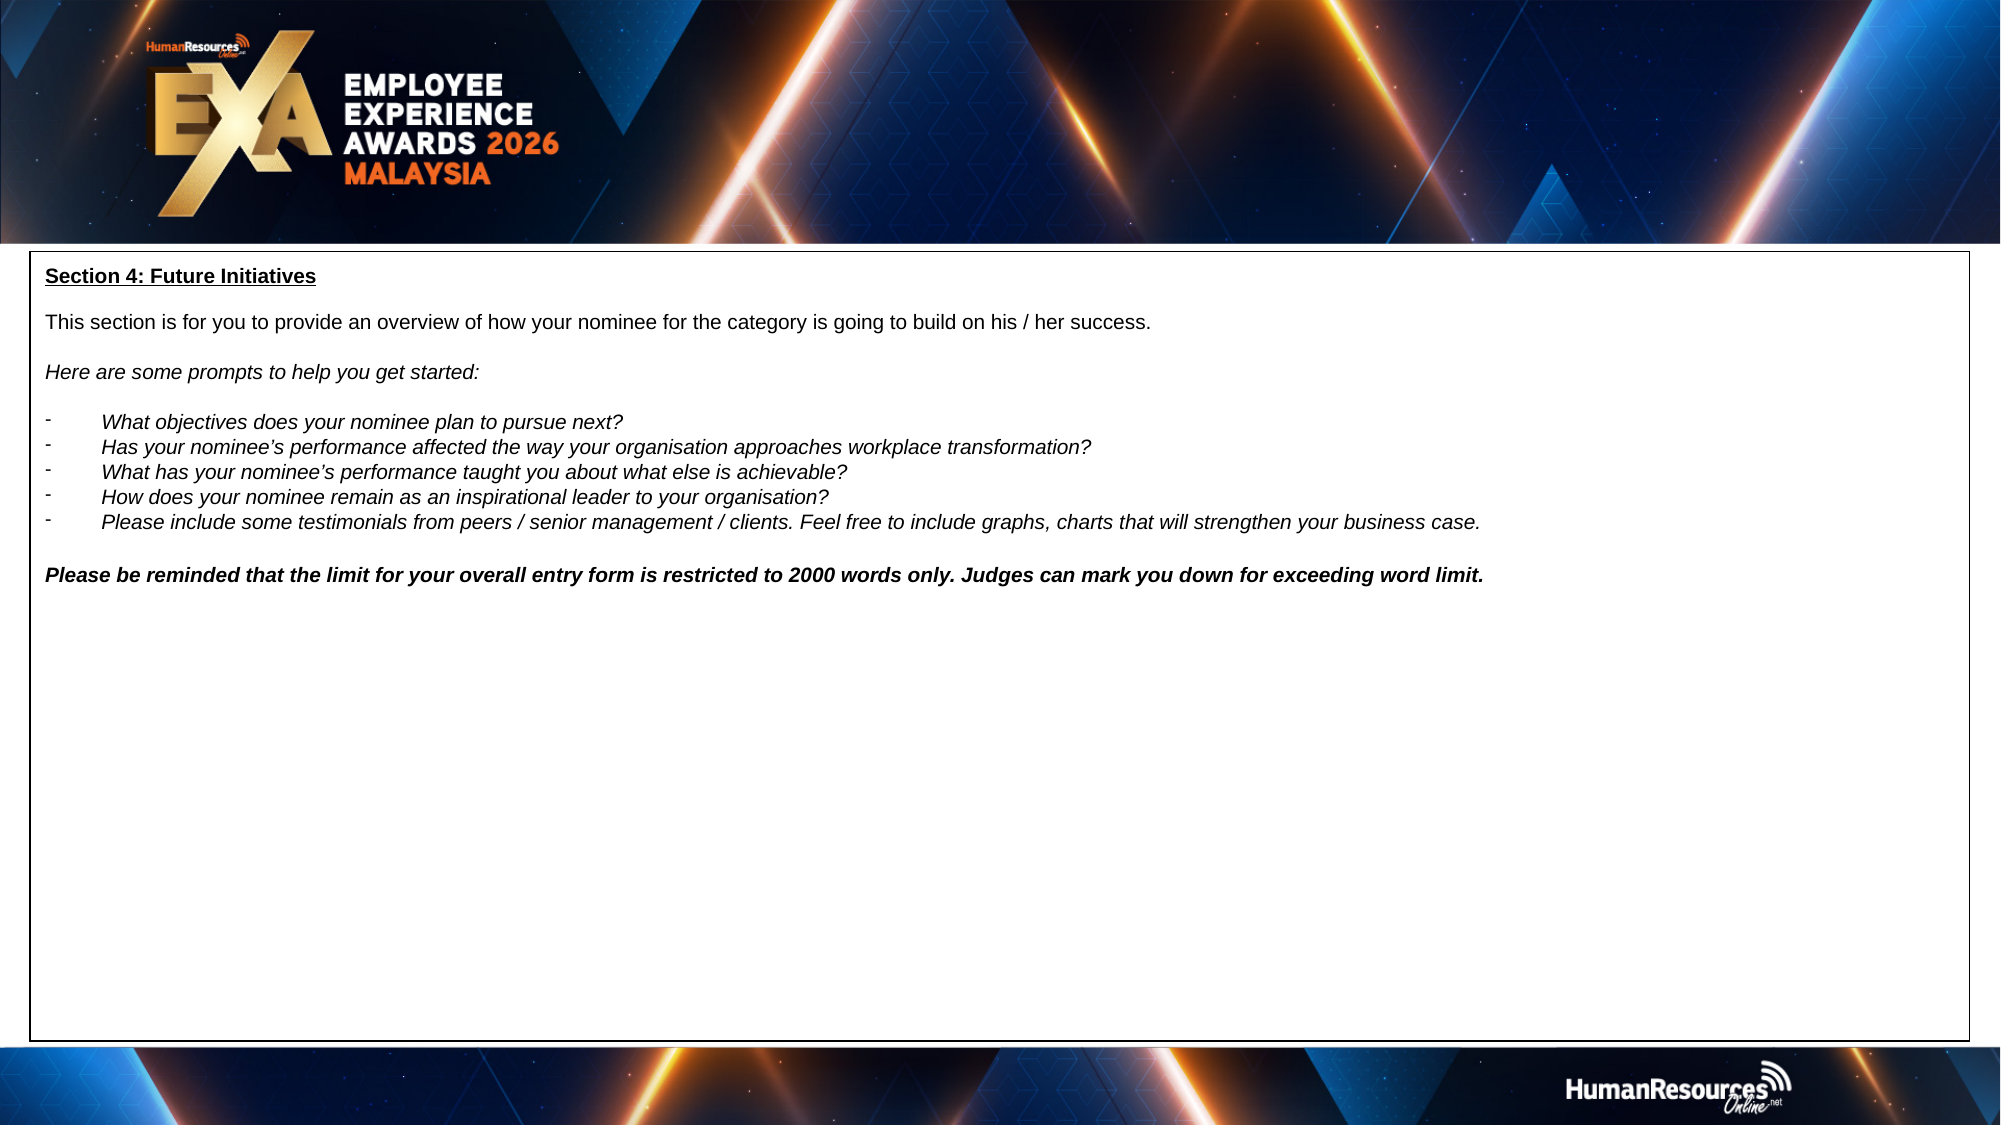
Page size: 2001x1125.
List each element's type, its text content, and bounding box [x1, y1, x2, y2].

picture [0, 0, 2001, 1125]
text_box Section 4: Future Initiatives This section is for you to provide an overview of how your nominee for the category is going to build on his / her success. Here are some prompts to help you get started: What objectives does your nominee plan to pursue next? Has your nominee’s performance affected the way your organisation approaches workplace transformation? What has your nominee’s performance taught you about what else is achievable? How does your nominee remain as an inspirational leader to your organisation? Please include some testimonials from peers / senior management / clients. Feel free to include graphs, charts that will strengthen your business case. Please be reminded that the limit for your overall entry form is restricted to 2000 words only. Judges can mark you down for exceeding word limit. [30, 251, 1970, 1042]
